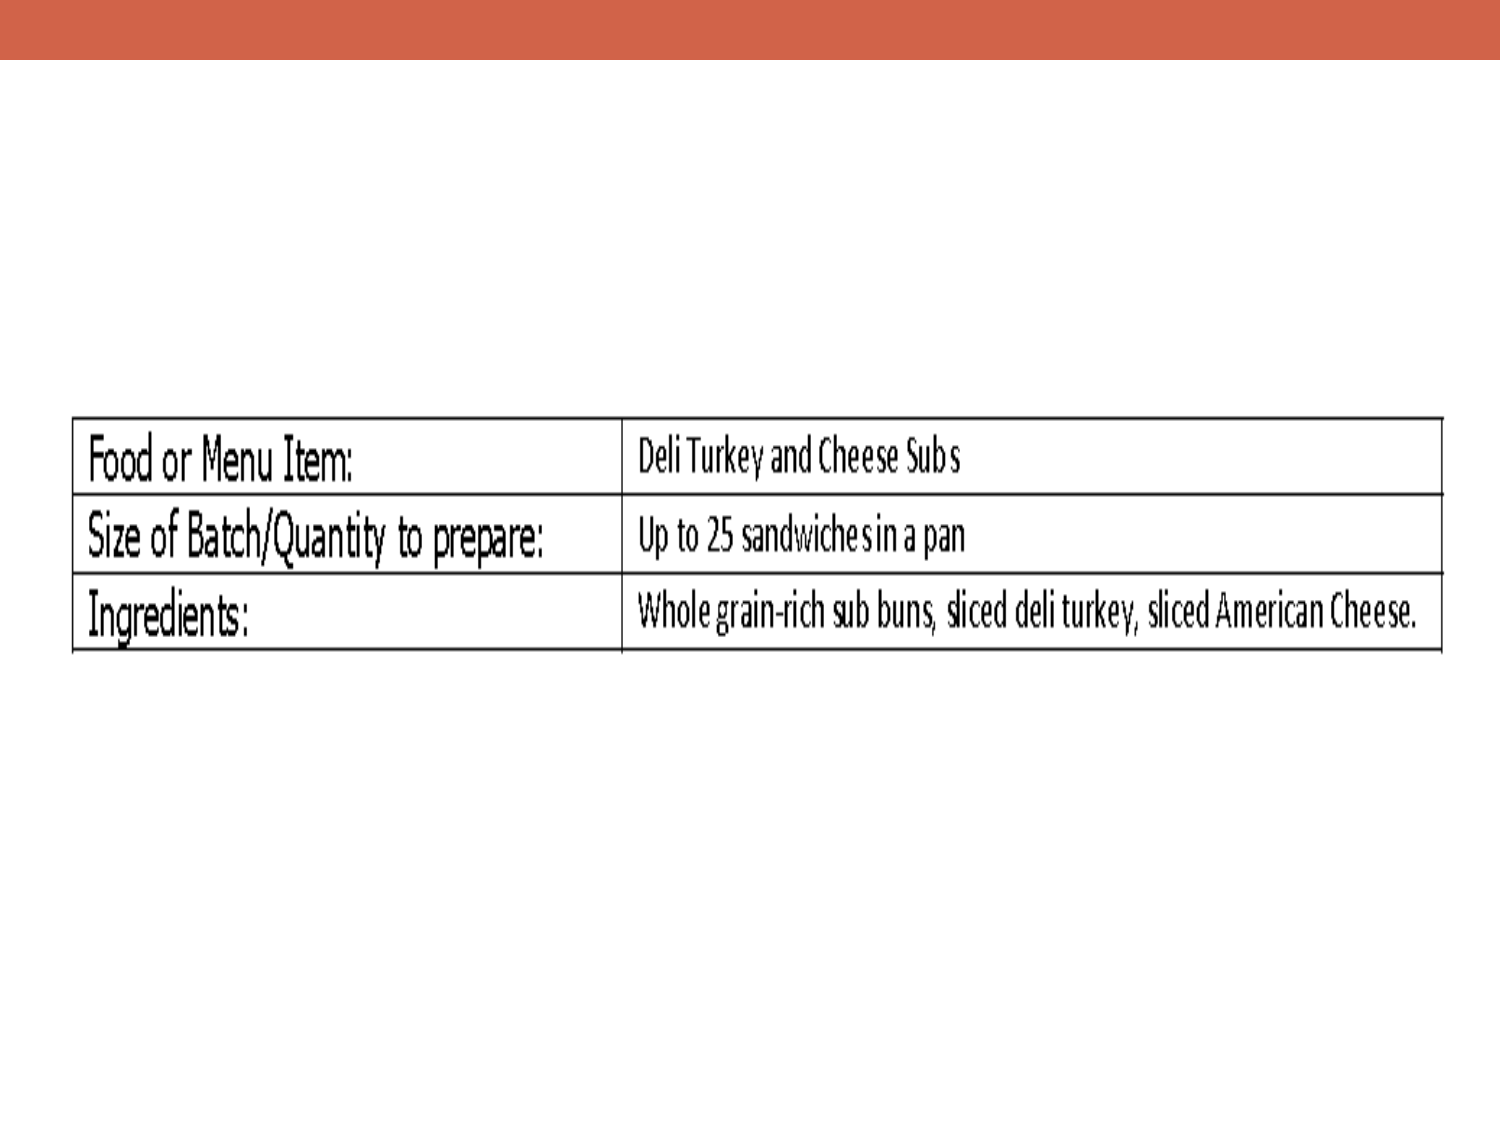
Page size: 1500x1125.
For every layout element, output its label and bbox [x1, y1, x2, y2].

picture [62, 412, 1451, 676]
